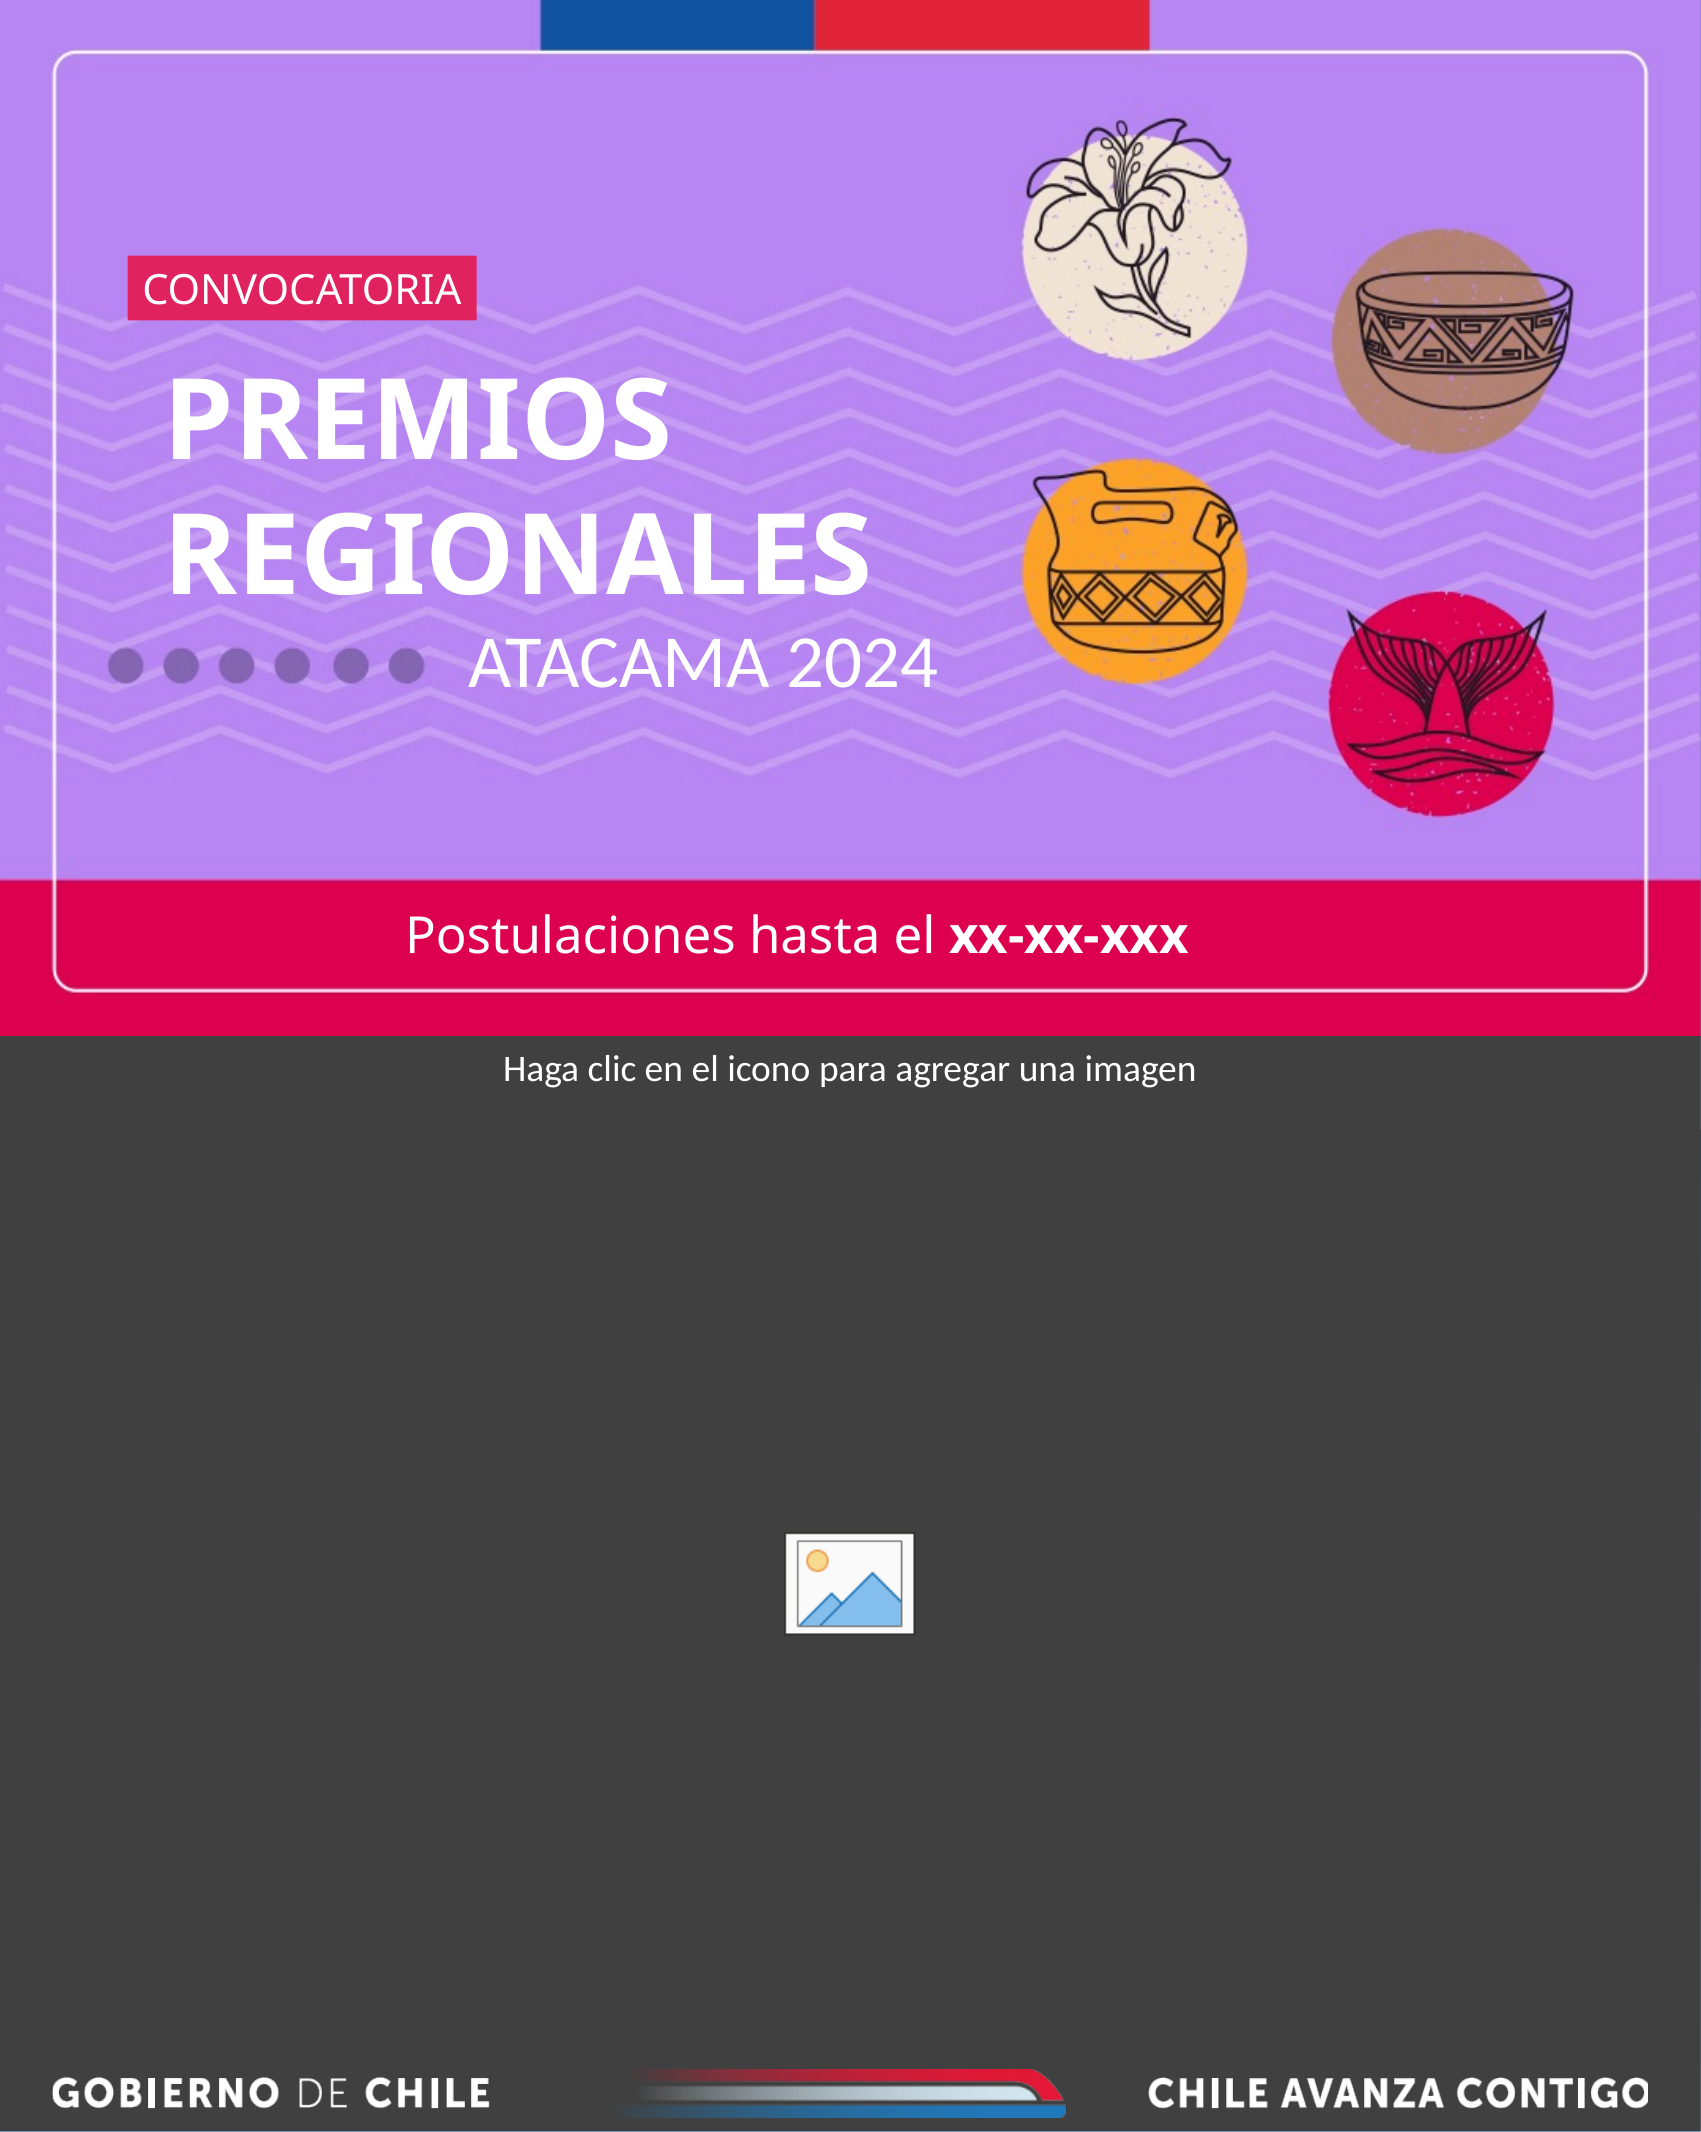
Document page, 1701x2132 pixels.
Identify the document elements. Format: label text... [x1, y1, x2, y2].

text_box ATACAMA 2024 [453, 604, 1381, 710]
picture [0, 1036, 1701, 2132]
text_box CONVOCATORIA [127, 255, 477, 321]
text_box Postulaciones hasta el xx-xx-xxx [390, 895, 1311, 972]
text_box PREMIOS REGIONALES [148, 339, 889, 624]
